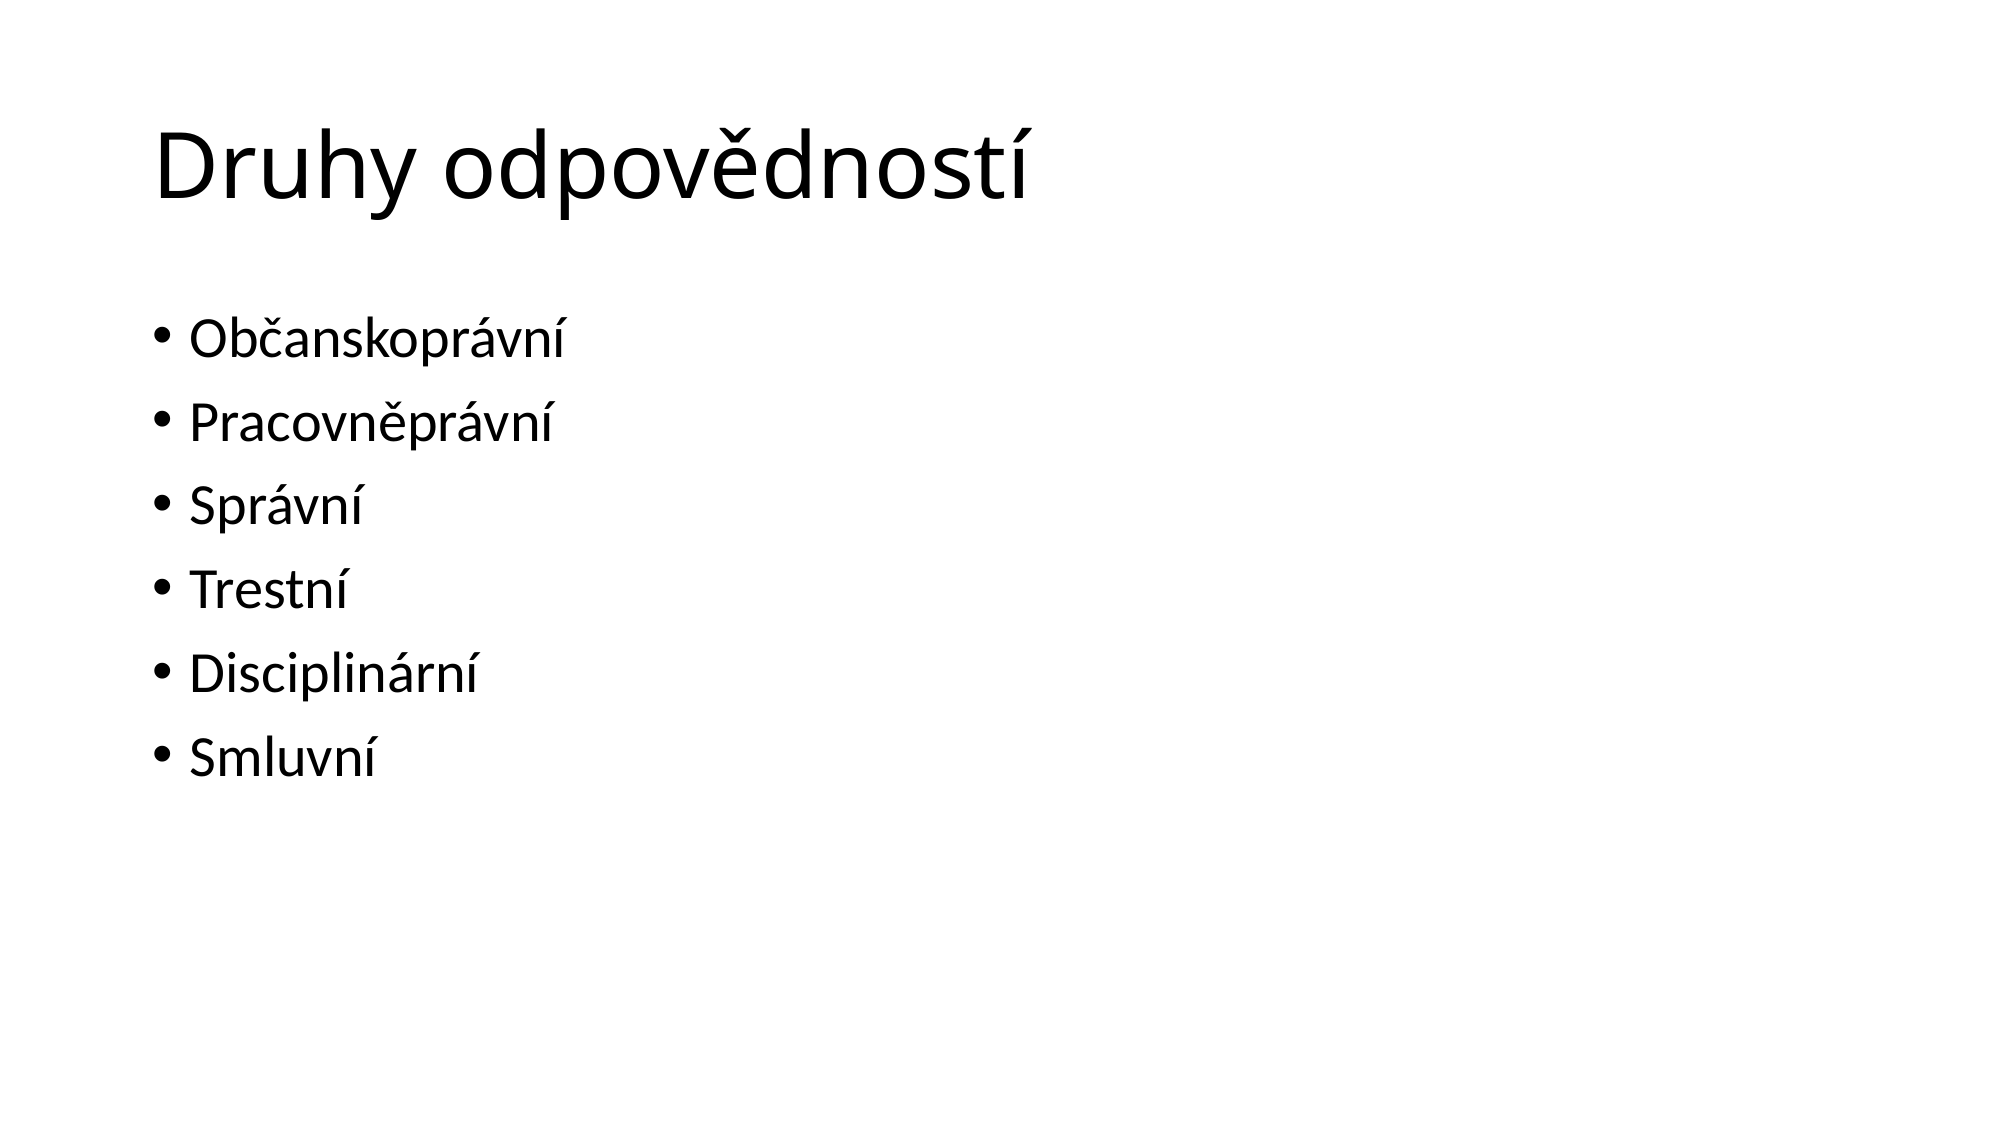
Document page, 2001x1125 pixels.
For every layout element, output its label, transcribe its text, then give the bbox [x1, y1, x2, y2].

list Občanskoprávní Pracovněprávní Správní Trestní Disciplinární Smluvní [137, 299, 1863, 1014]
title Druhy odpovědností [137, 59, 1863, 278]
